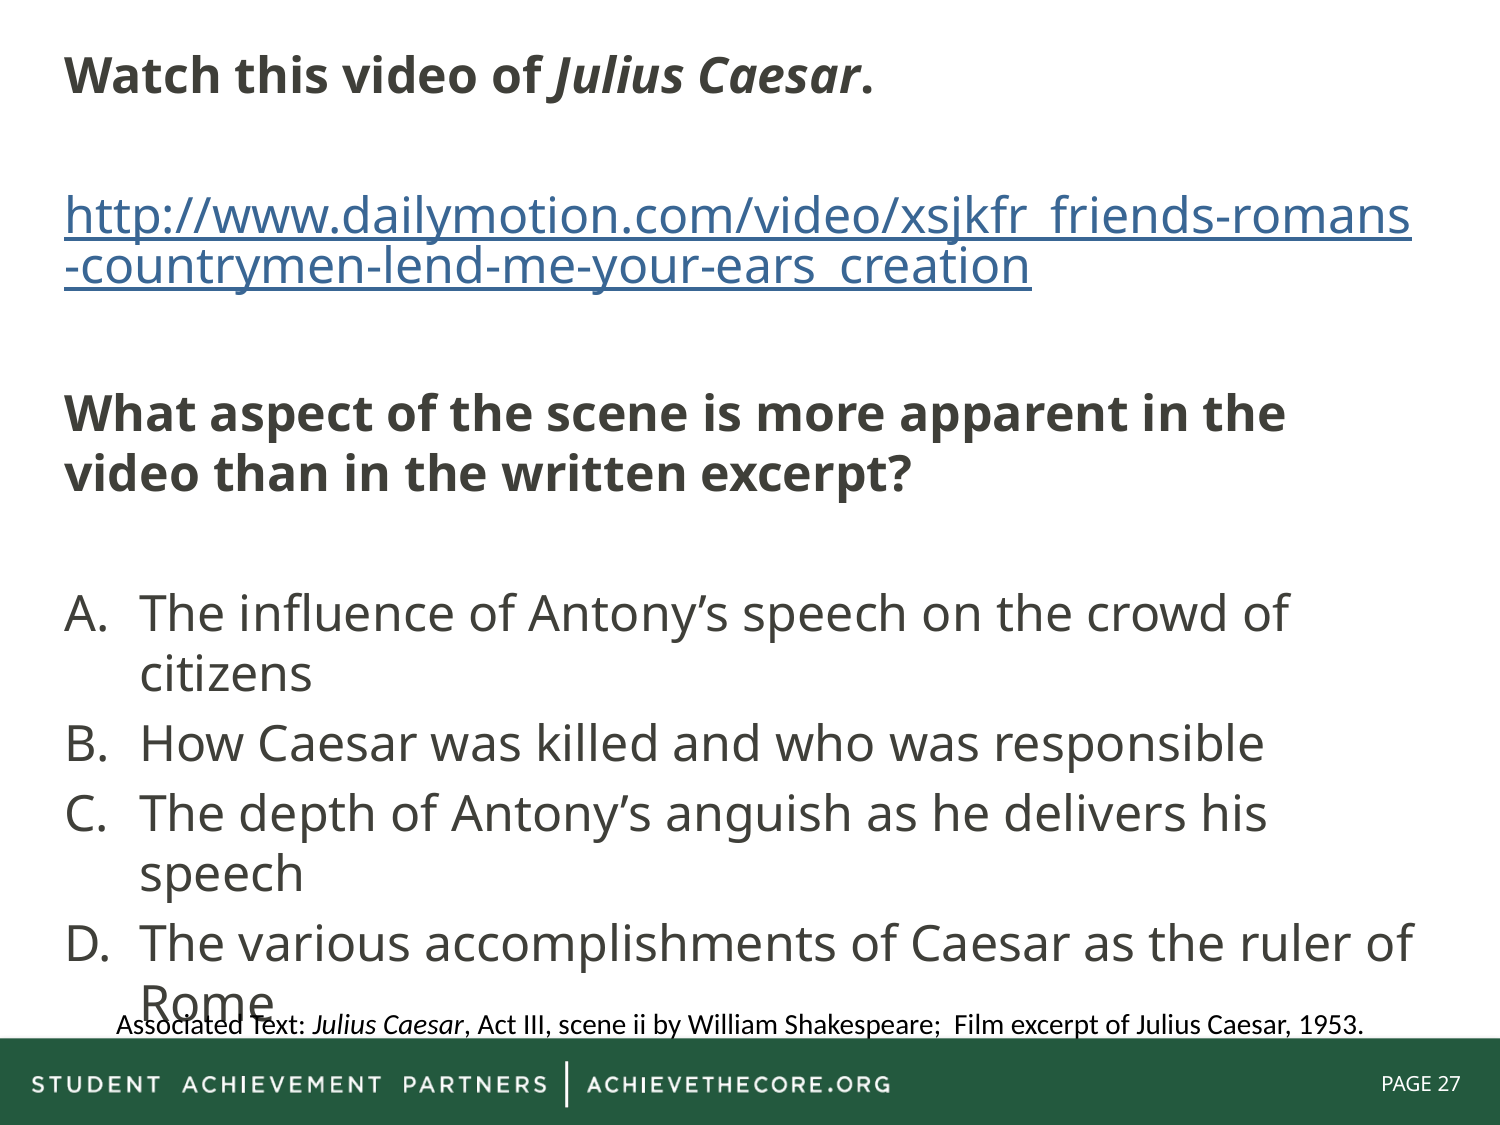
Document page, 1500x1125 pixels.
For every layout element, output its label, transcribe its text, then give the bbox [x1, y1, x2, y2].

list Watch this video of Julius Caesar. http://www.dailymotion.com/video/xsjkfr_friends-romans-countrymen-lend-me-your-ears_creation What aspect of the scene is more apparent in the video than in the written excerpt? The influence of Antony’s speech on the crowd of citizens How Caesar was killed and who was responsible The depth of Antony’s anguish as he delivers his speech The various accomplishments of Caesar as the ruler of Rome [49, 35, 1433, 998]
text_box Associated Text: Julius Caesar, Act III, scene ii by William Shakespeare; Film excerpt of Julius Caesar, 1953. [49, 998, 1433, 1048]
